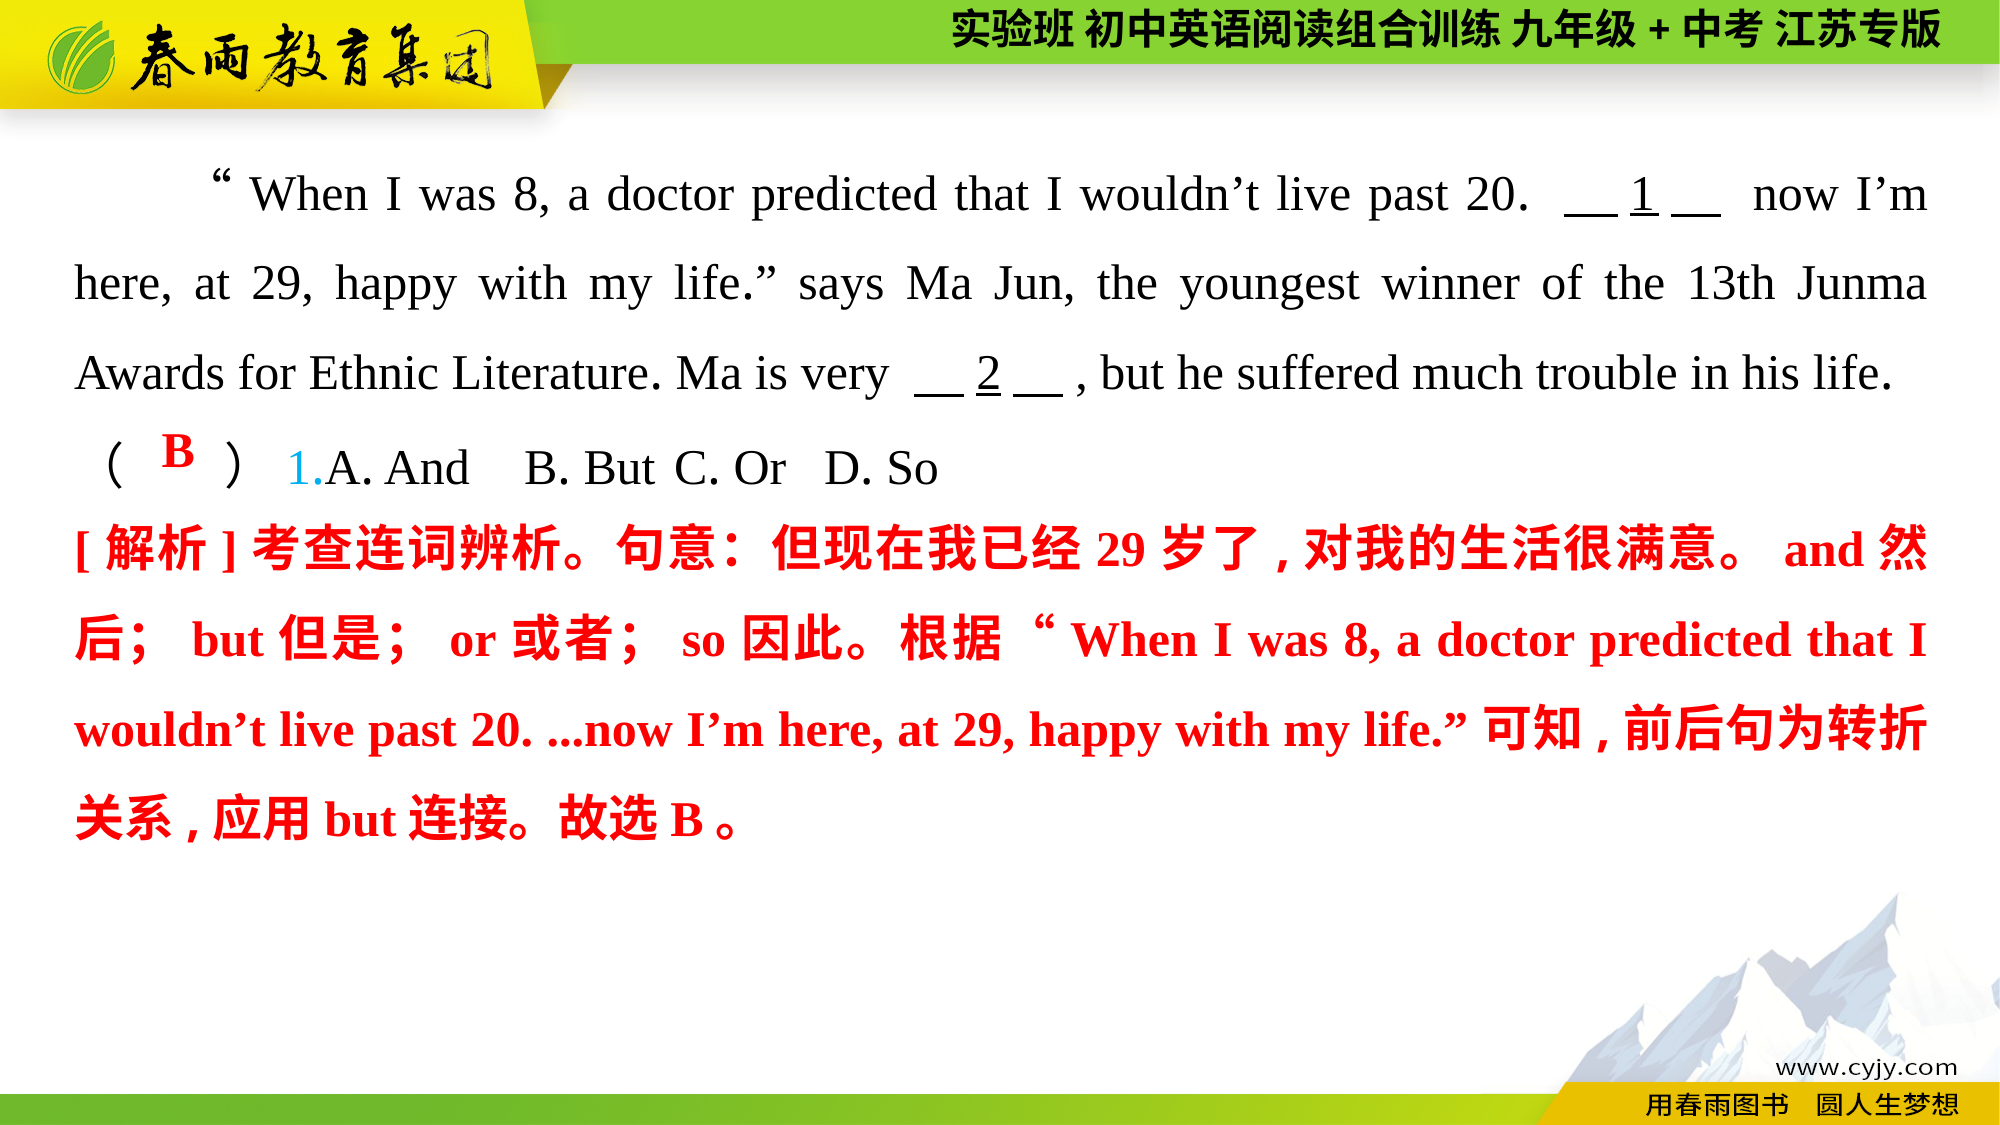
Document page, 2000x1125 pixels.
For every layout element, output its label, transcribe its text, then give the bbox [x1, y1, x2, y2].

text_box B [146, 410, 210, 478]
text_box [解析]考查连词辨析。句意：但现在我已经29岁了,对我的生活很满意。and然后；but但是；or或者；so因此。根据“When I was 8, a doctor predicted that I wouldn’t live past 20. ...now I’m here, at 29, happy with my life.”可知,前后句为转折关系,应用but连接。故选B。 [59, 478, 1944, 854]
list “When I was 8, a doctor predicted that I wouldn’t live past 20. 1 now I’m here, at 29, happy with my life.” says Ma Jun, the youngest winner of the 13th Junma Awards for Ethnic Literature. Ma is very 2 , but he suffered much trouble in his life. [59, 122, 1944, 397]
picture [0, 0, 2000, 1125]
text_box （ ）1.A. And B. But C. Or D. So [59, 397, 1944, 478]
